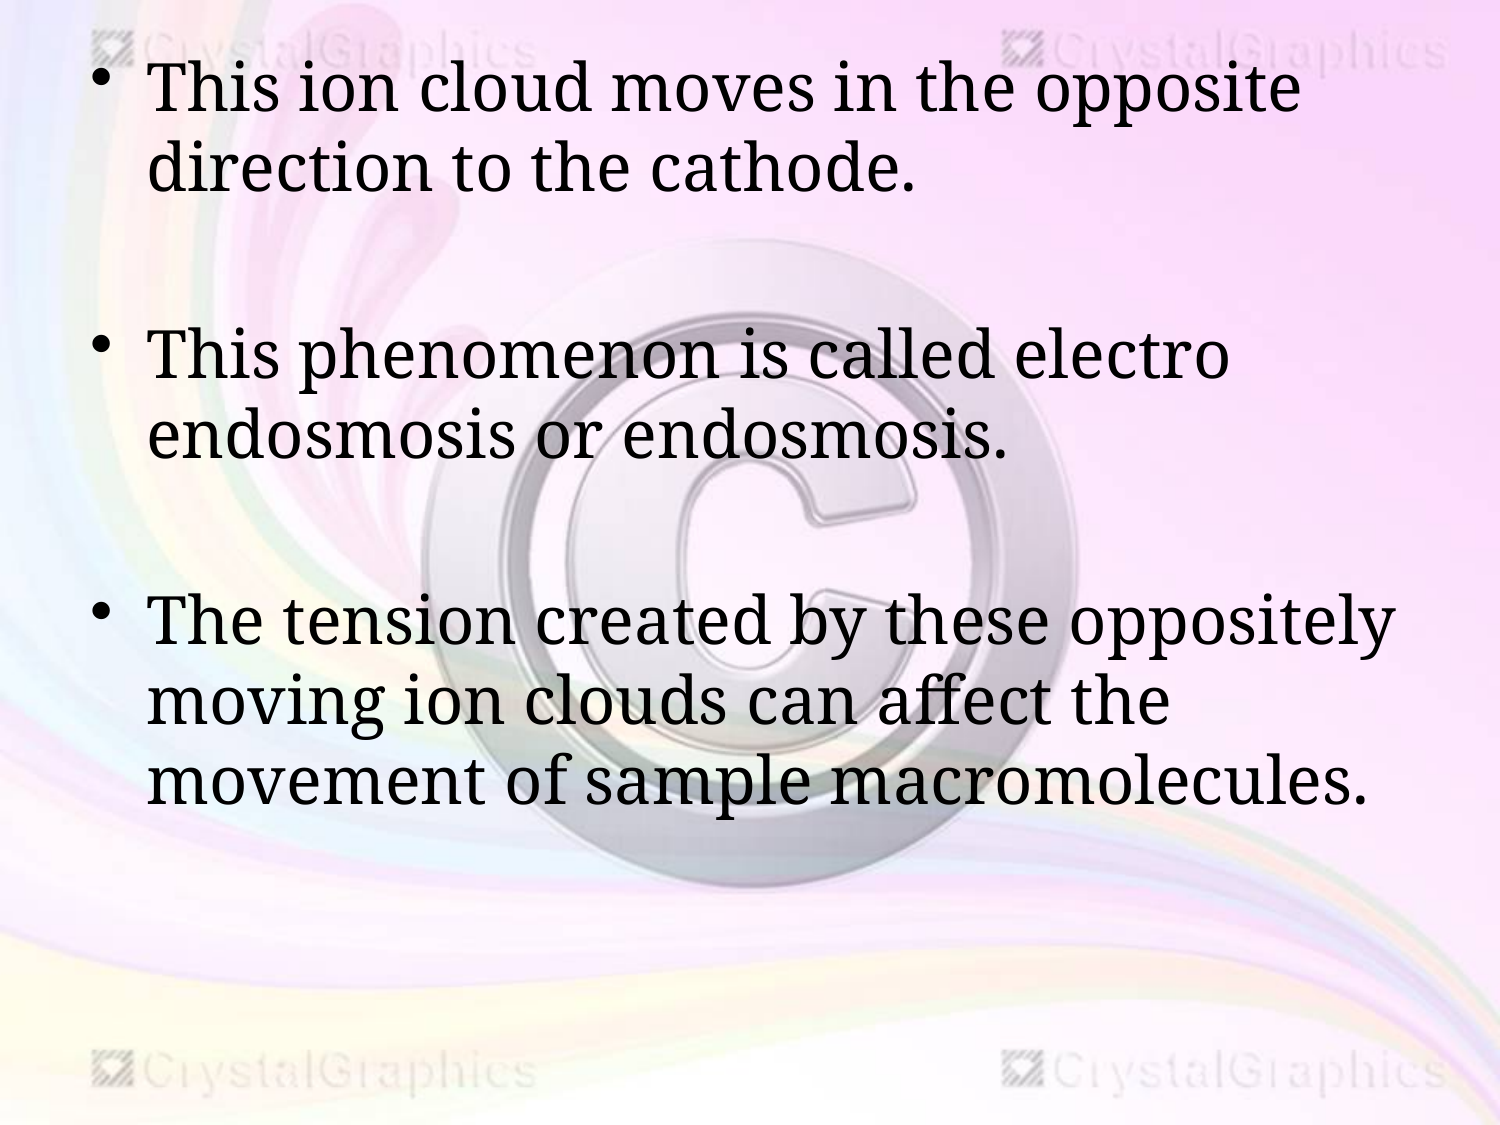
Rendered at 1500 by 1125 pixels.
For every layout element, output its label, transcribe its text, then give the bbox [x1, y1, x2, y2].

list This ion cloud moves in the opposite direction to the cathode. This phenomenon is called electro endosmosis or endosmosis. The tension created by these oppositely moving ion clouds can affect the movement of sample macromolecules. [74, 37, 1426, 1006]
picture [0, 0, 1500, 1125]
